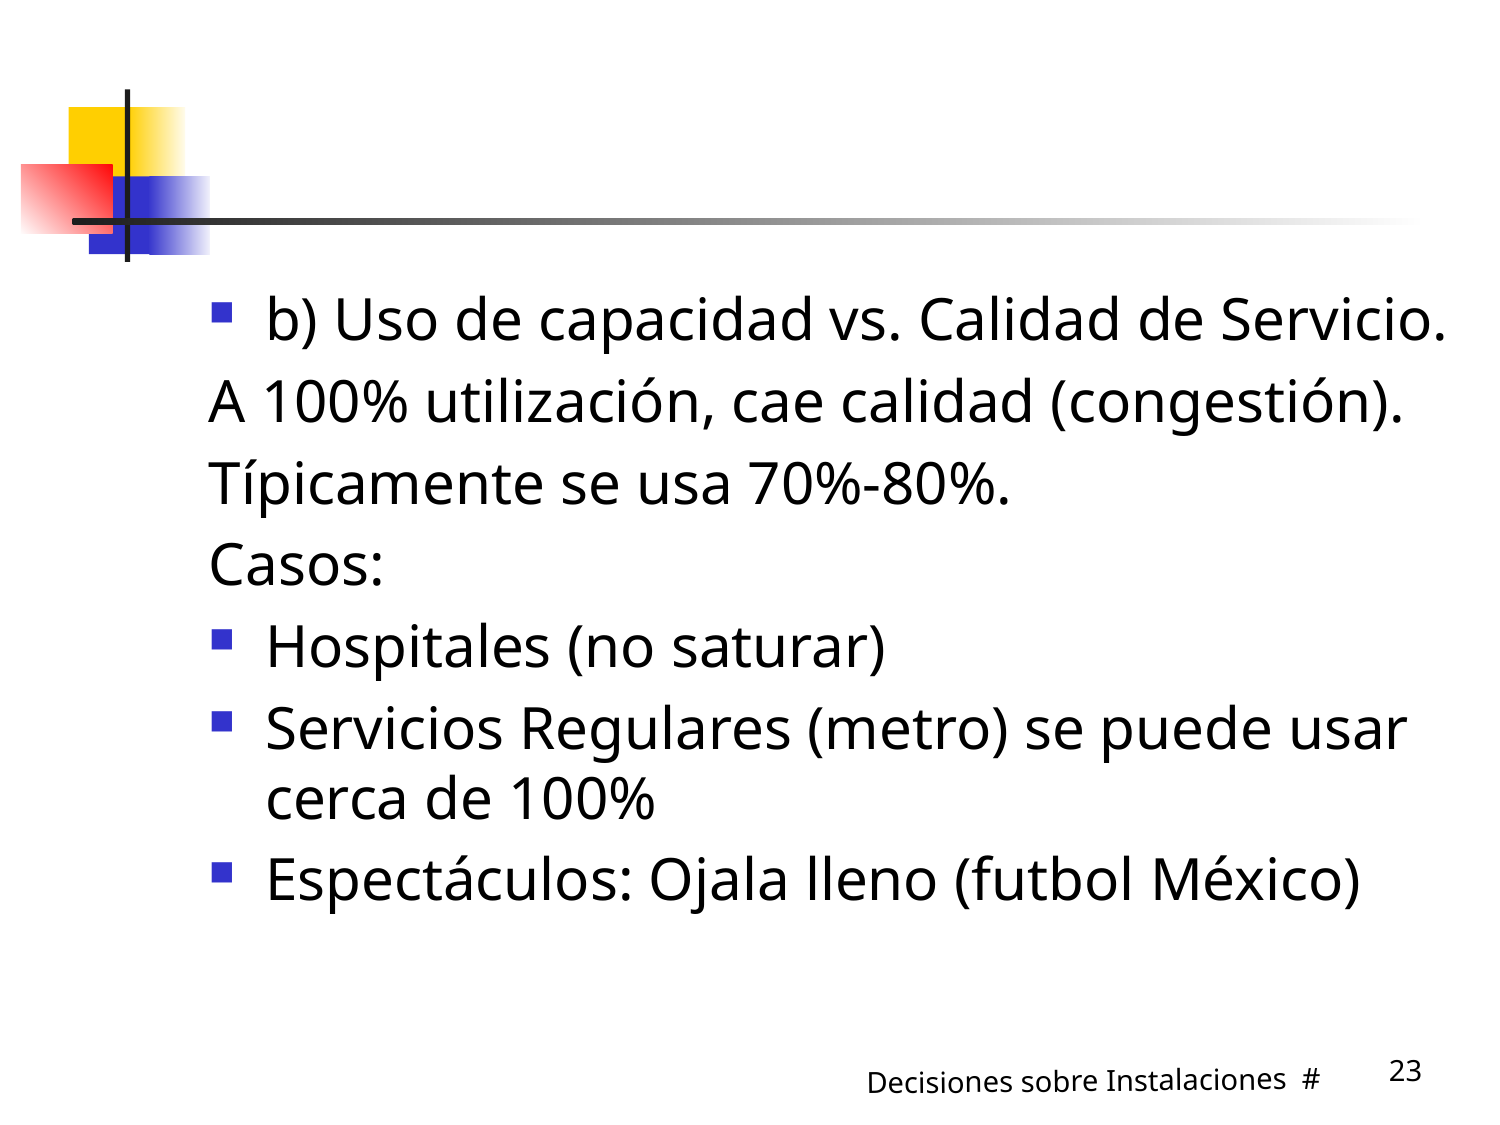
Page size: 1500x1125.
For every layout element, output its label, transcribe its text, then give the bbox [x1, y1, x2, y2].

slide_number 23 [1124, 1024, 1438, 1101]
list b) Uso de capacidad vs. Calidad de Servicio. A 100% utilización, cae calidad (congestión). Típicamente se usa 70%-80%. Casos: Hospitales (no saturar) Servicios Regulares (metro) se puede usar cerca de 100% Espectáculos: Ojala lleno (futbol México) [193, 274, 1470, 1007]
footer Decisiones sobre Instalaciones # [773, 1028, 1414, 1110]
